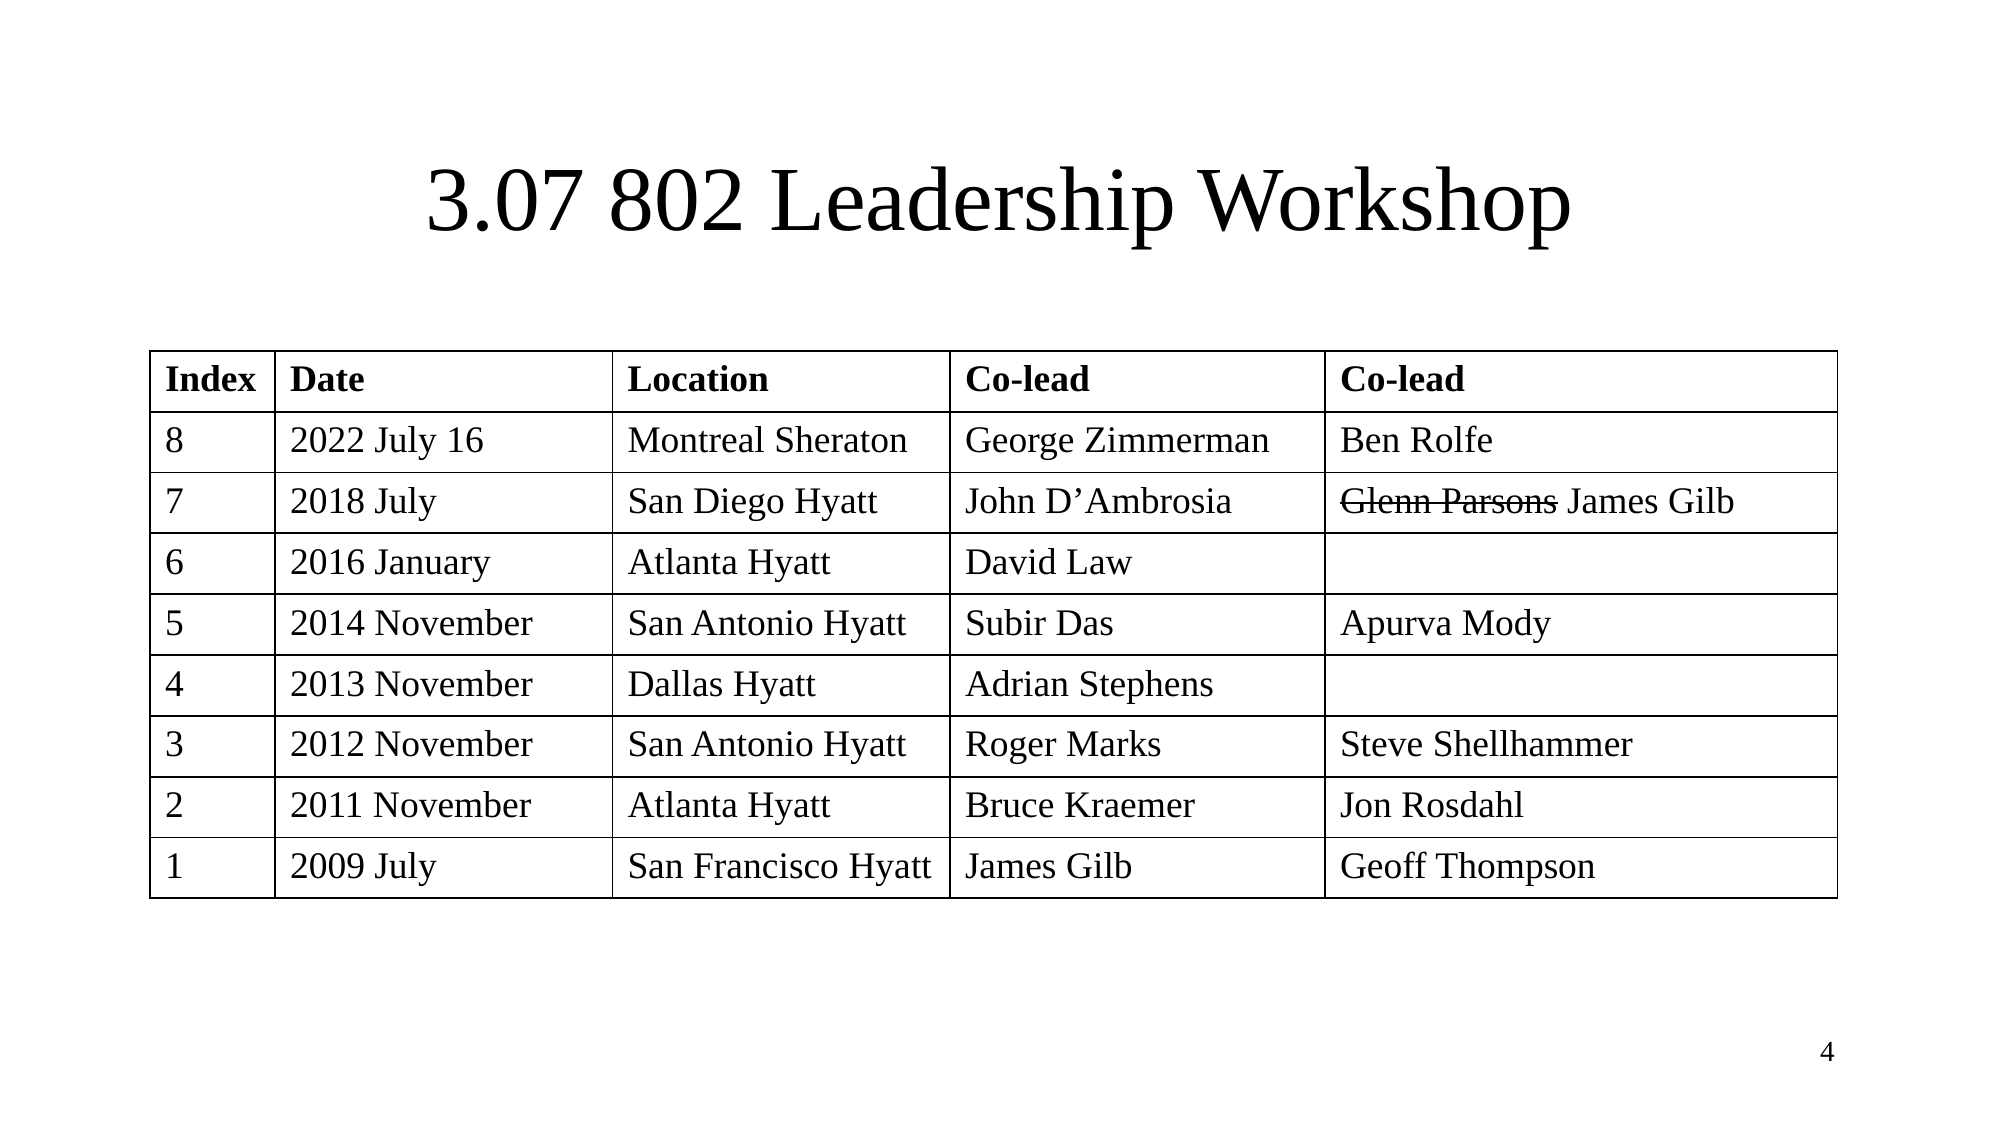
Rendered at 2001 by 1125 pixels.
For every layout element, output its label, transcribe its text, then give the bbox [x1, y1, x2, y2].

table_cell 2012 November [276, 717, 612, 776]
table_cell 5 [151, 595, 274, 654]
table_header Location [613, 352, 949, 411]
table_cell Jon Rosdahl [1326, 778, 1837, 837]
table_header Index [151, 352, 274, 411]
table_cell Subir Das [951, 595, 1324, 654]
table_cell 3 [151, 717, 274, 776]
table_cell 2014 November [276, 595, 612, 654]
table_cell 2013 November [276, 656, 612, 715]
table_cell San Diego Hyatt [613, 473, 949, 532]
slide_number 4 [1433, 1024, 1851, 1101]
table_cell San Francisco Hyatt [613, 838, 949, 897]
table_cell John D’Ambrosia [951, 473, 1324, 532]
table_cell Steve Shellhammer [1326, 717, 1837, 776]
table_cell Glenn Parsons James Gilb [1326, 473, 1837, 532]
table_cell San Antonio Hyatt [613, 717, 949, 776]
table_cell 7 [151, 473, 274, 532]
table_cell 4 [151, 656, 274, 715]
table_cell 2022 July 16 [276, 413, 612, 472]
table_cell James Gilb [951, 838, 1324, 897]
table_cell Montreal Sheraton [613, 413, 949, 472]
table_cell Ben Rolfe [1326, 413, 1837, 472]
table_cell George Zimmerman [951, 413, 1324, 472]
table_cell 6 [151, 534, 274, 593]
title 3.07 802 Leadership Workshop [149, 99, 1851, 288]
table_cell Dallas Hyatt [613, 656, 949, 715]
table_cell [1326, 656, 1837, 715]
table_cell San Antonio Hyatt [613, 595, 949, 654]
table_cell Adrian Stephens [951, 656, 1324, 715]
table_header Co-lead [951, 352, 1324, 411]
table_cell 1 [151, 838, 274, 897]
table_cell 2016 January [276, 534, 612, 593]
table_cell David Law [951, 534, 1324, 593]
table_cell Apurva Mody [1326, 595, 1837, 654]
table_cell 2009 July [276, 838, 612, 897]
table_cell Atlanta Hyatt [613, 778, 949, 837]
table_header Co-lead [1326, 352, 1837, 411]
table_cell 2018 July [276, 473, 612, 532]
table_cell 2 [151, 778, 274, 837]
table_cell Geoff Thompson [1326, 838, 1837, 897]
table_cell Atlanta Hyatt [613, 534, 949, 593]
table_cell Bruce Kraemer [951, 778, 1324, 837]
table_cell 2011 November [276, 778, 612, 837]
table_cell 8 [151, 413, 274, 472]
table_header Date [276, 352, 612, 411]
table_cell Roger Marks [951, 717, 1324, 776]
table_cell [1326, 534, 1837, 593]
